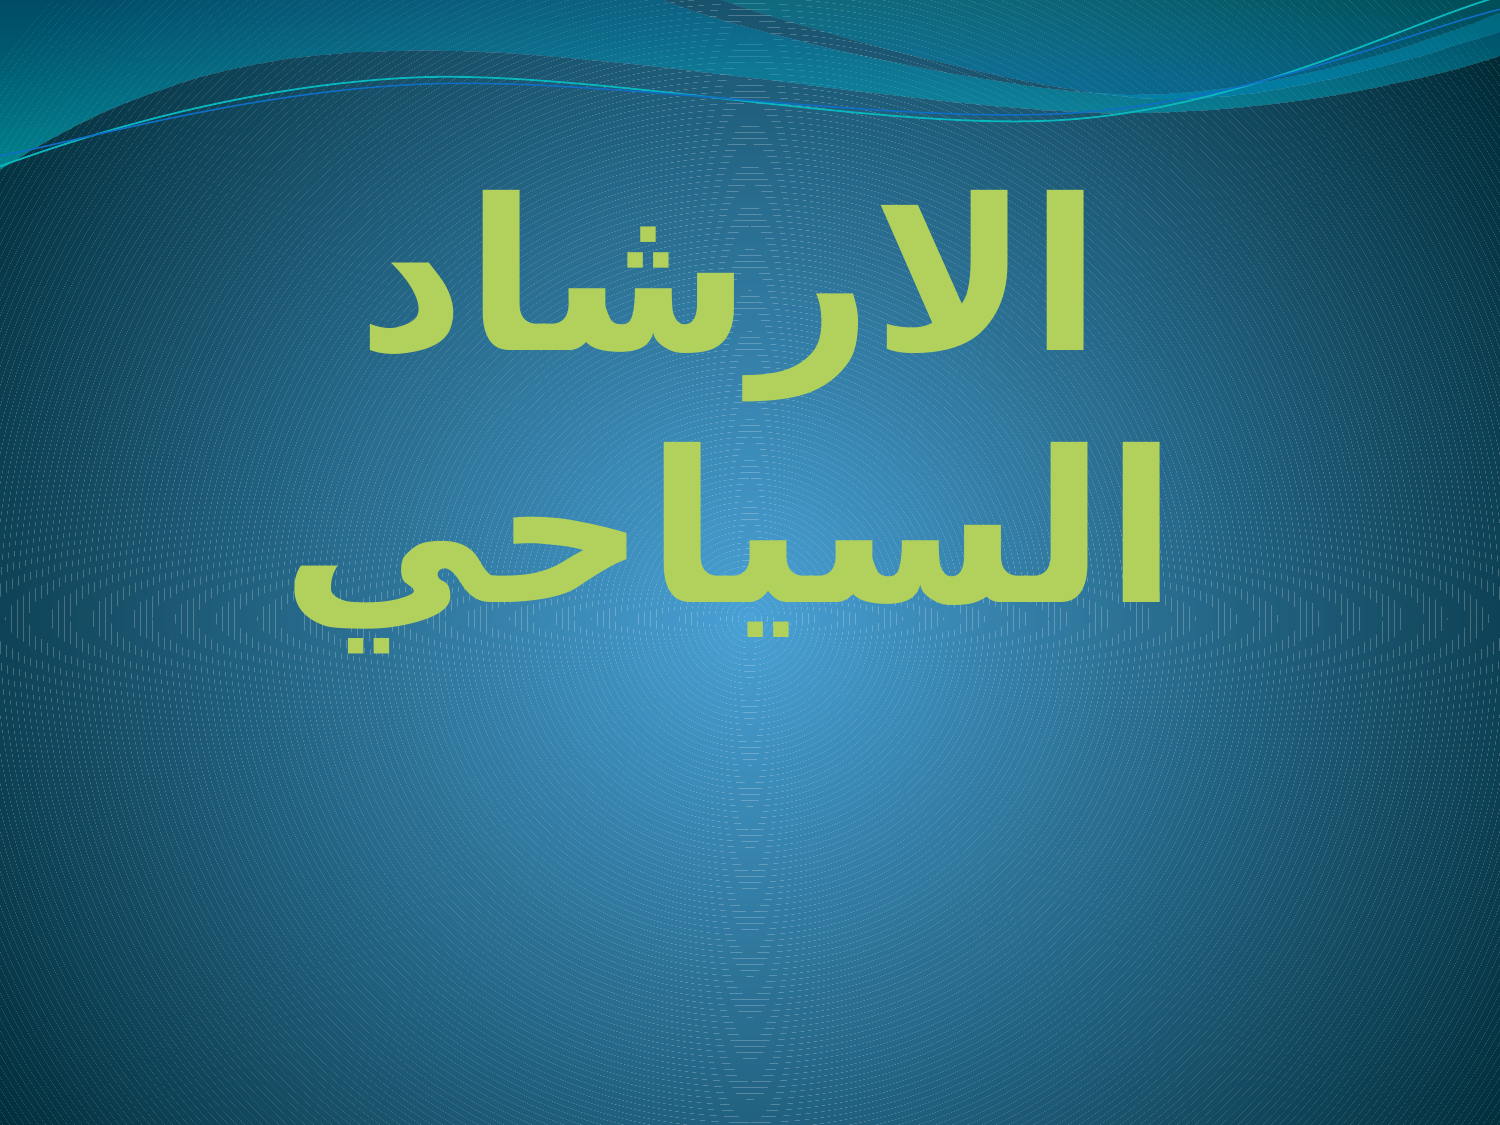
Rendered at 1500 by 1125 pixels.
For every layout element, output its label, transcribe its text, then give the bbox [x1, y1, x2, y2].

title الارشاد السياحي [87, 137, 1376, 646]
